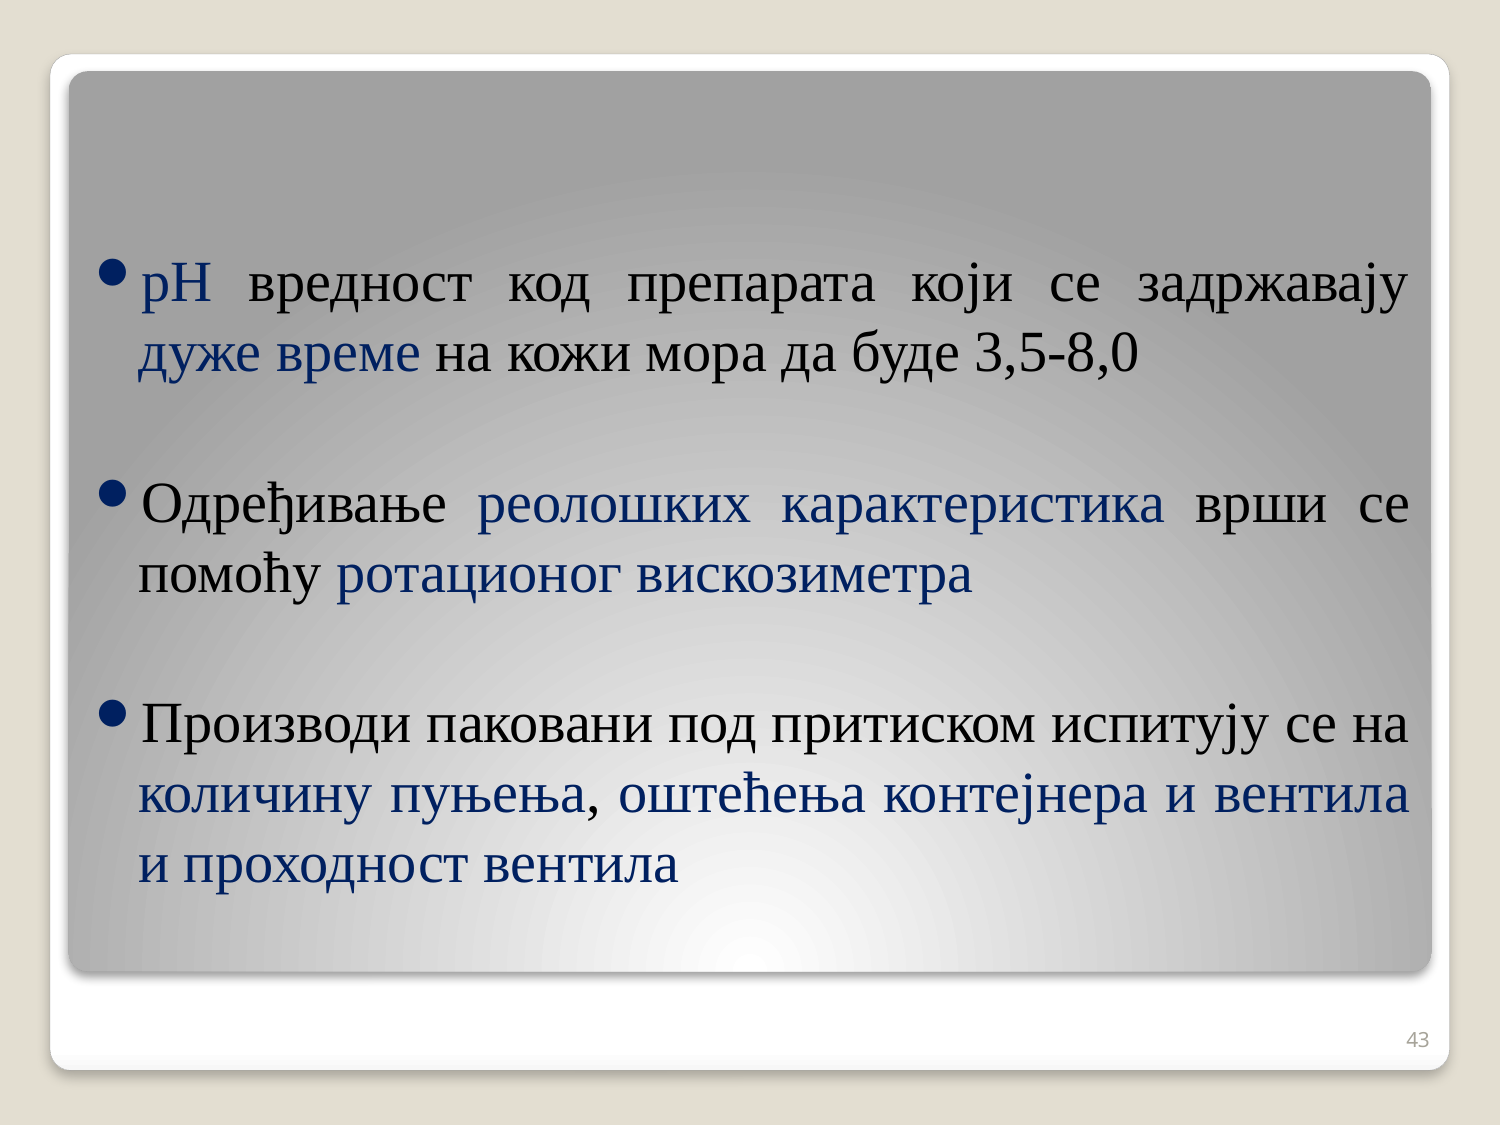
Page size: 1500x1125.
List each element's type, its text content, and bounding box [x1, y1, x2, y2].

list pH вредност код препарата који се задржавају дуже време на кожи мора да буде 3,5-8,0 Одређивање реолошких карактеристика врши се помоћу ротационог вискозиметра Производи паковани под притиском испитују се на количину пуњења, оштећења контејнера и вентила и проходност вентила [64, 78, 1425, 1071]
slide_number 43 [1369, 1002, 1445, 1063]
